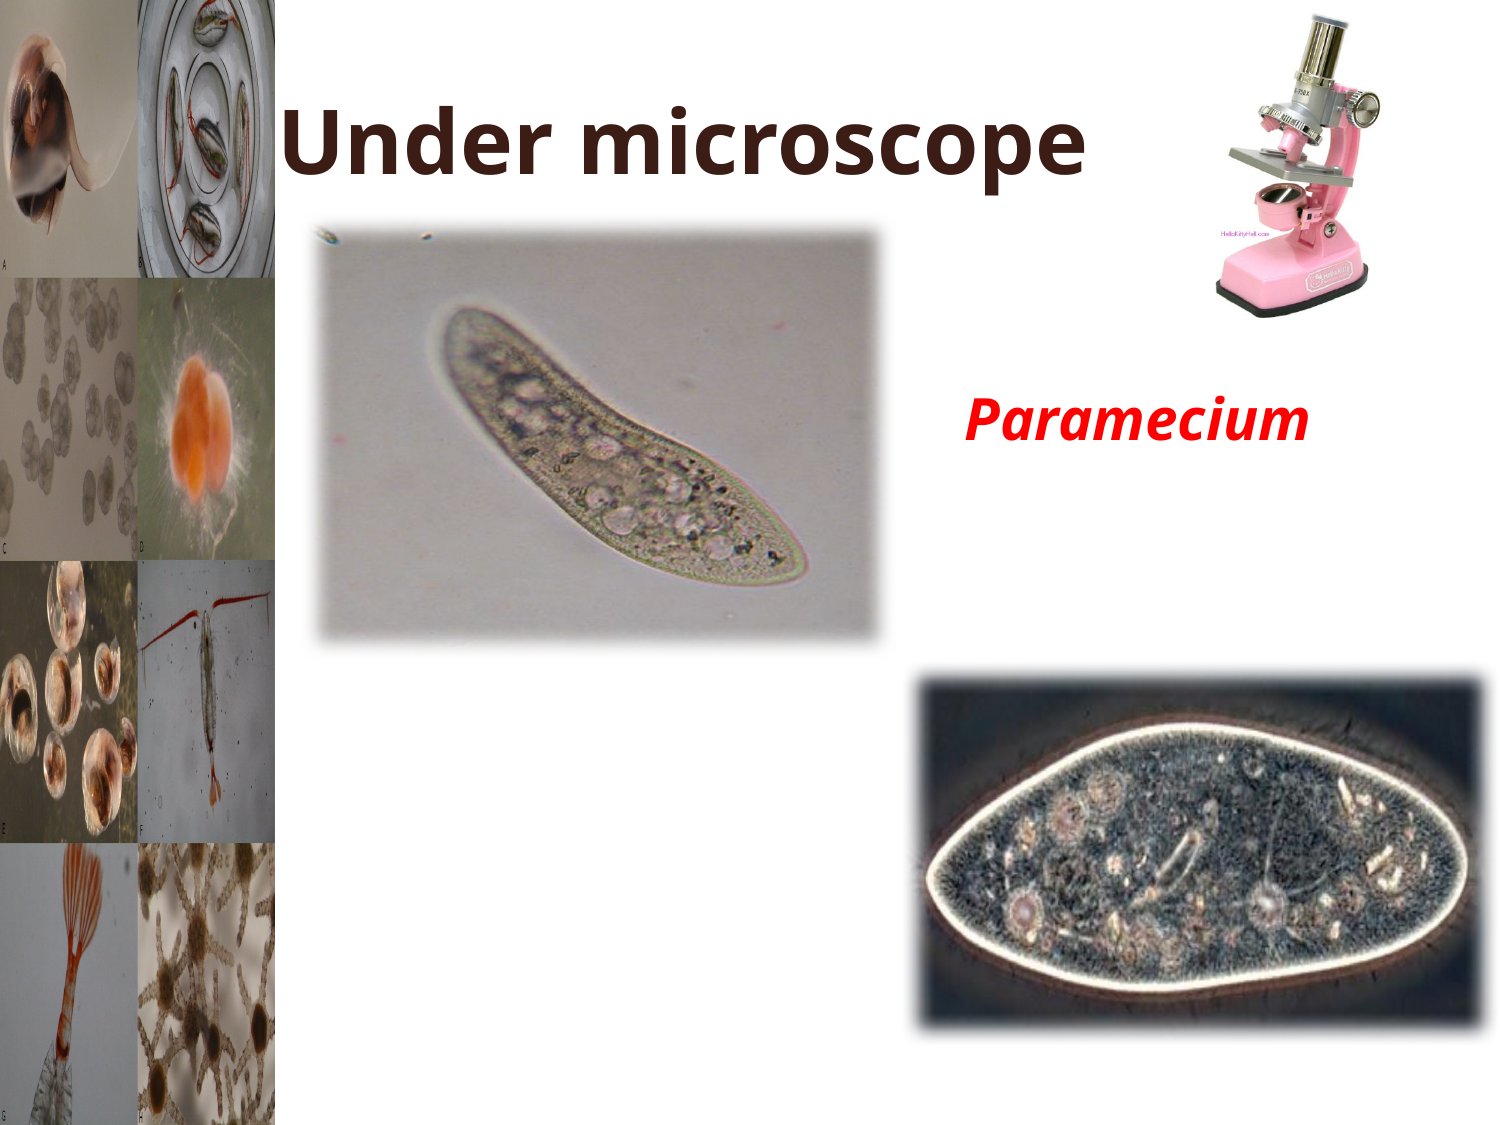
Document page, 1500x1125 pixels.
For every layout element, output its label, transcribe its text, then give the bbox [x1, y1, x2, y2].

picture [1128, 0, 1470, 329]
picture [299, 212, 897, 660]
picture [899, 659, 1500, 1048]
title Under microscope [283, 45, 1121, 233]
text_box Paramecium [949, 375, 1338, 460]
picture [0, 0, 276, 1125]
